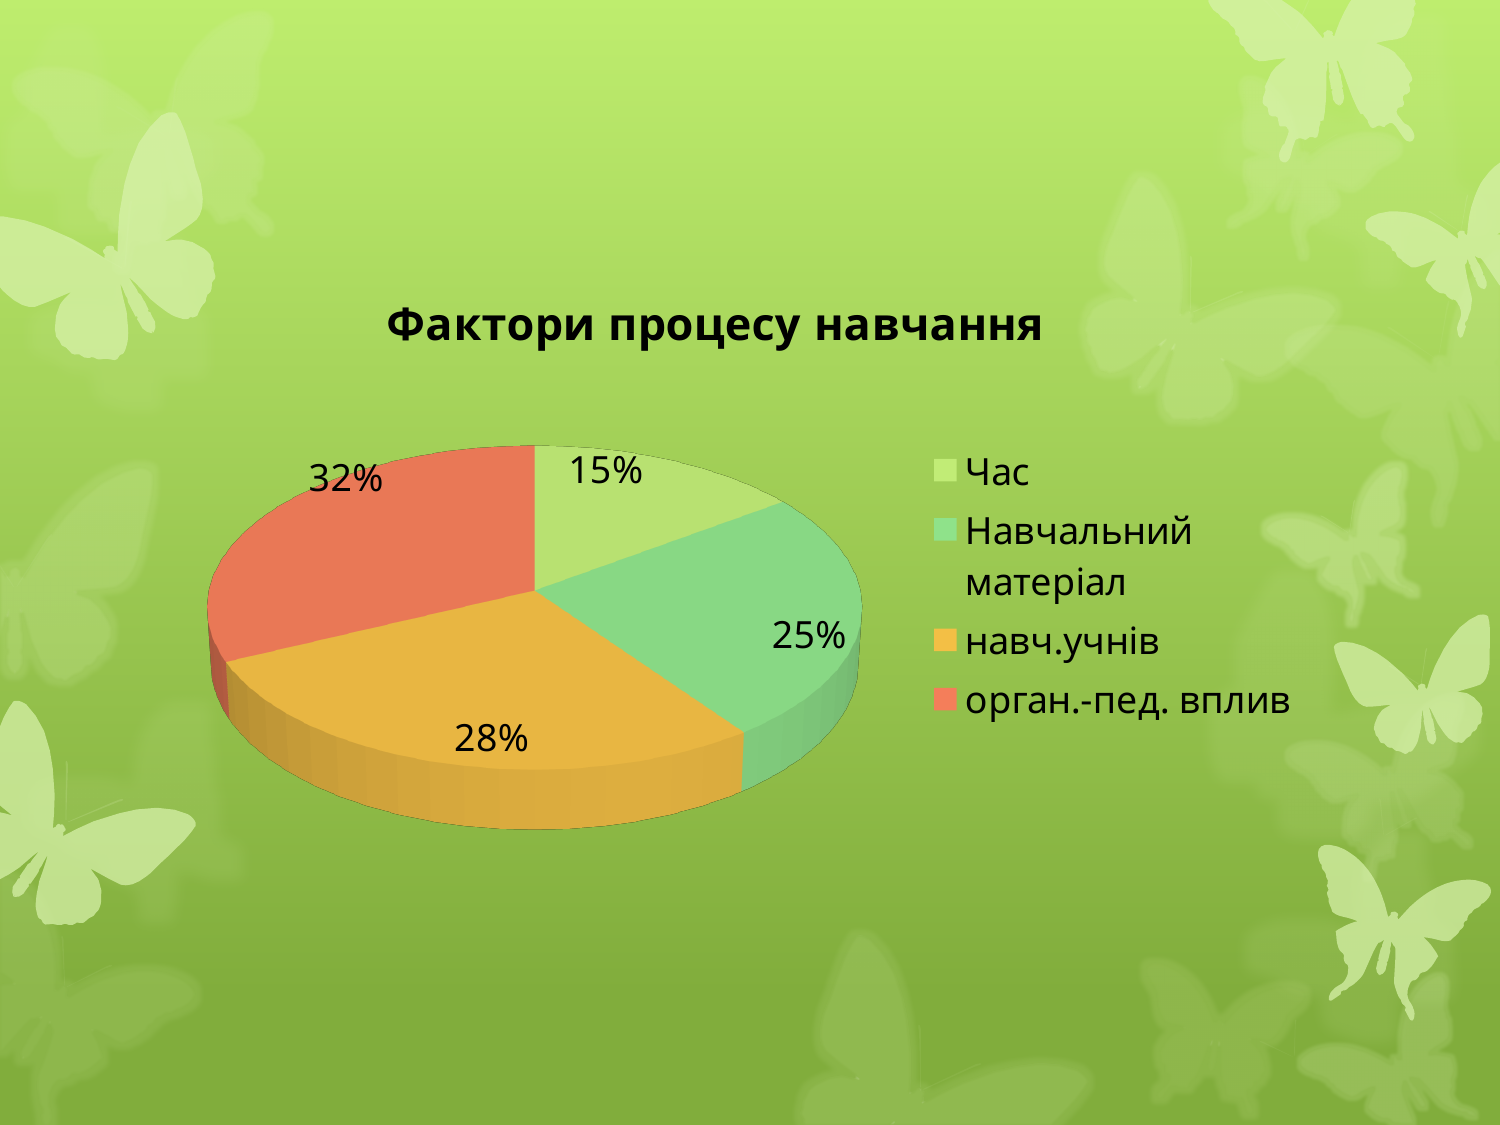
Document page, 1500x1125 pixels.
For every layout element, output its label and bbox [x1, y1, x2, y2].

chart [147, 242, 1317, 927]
